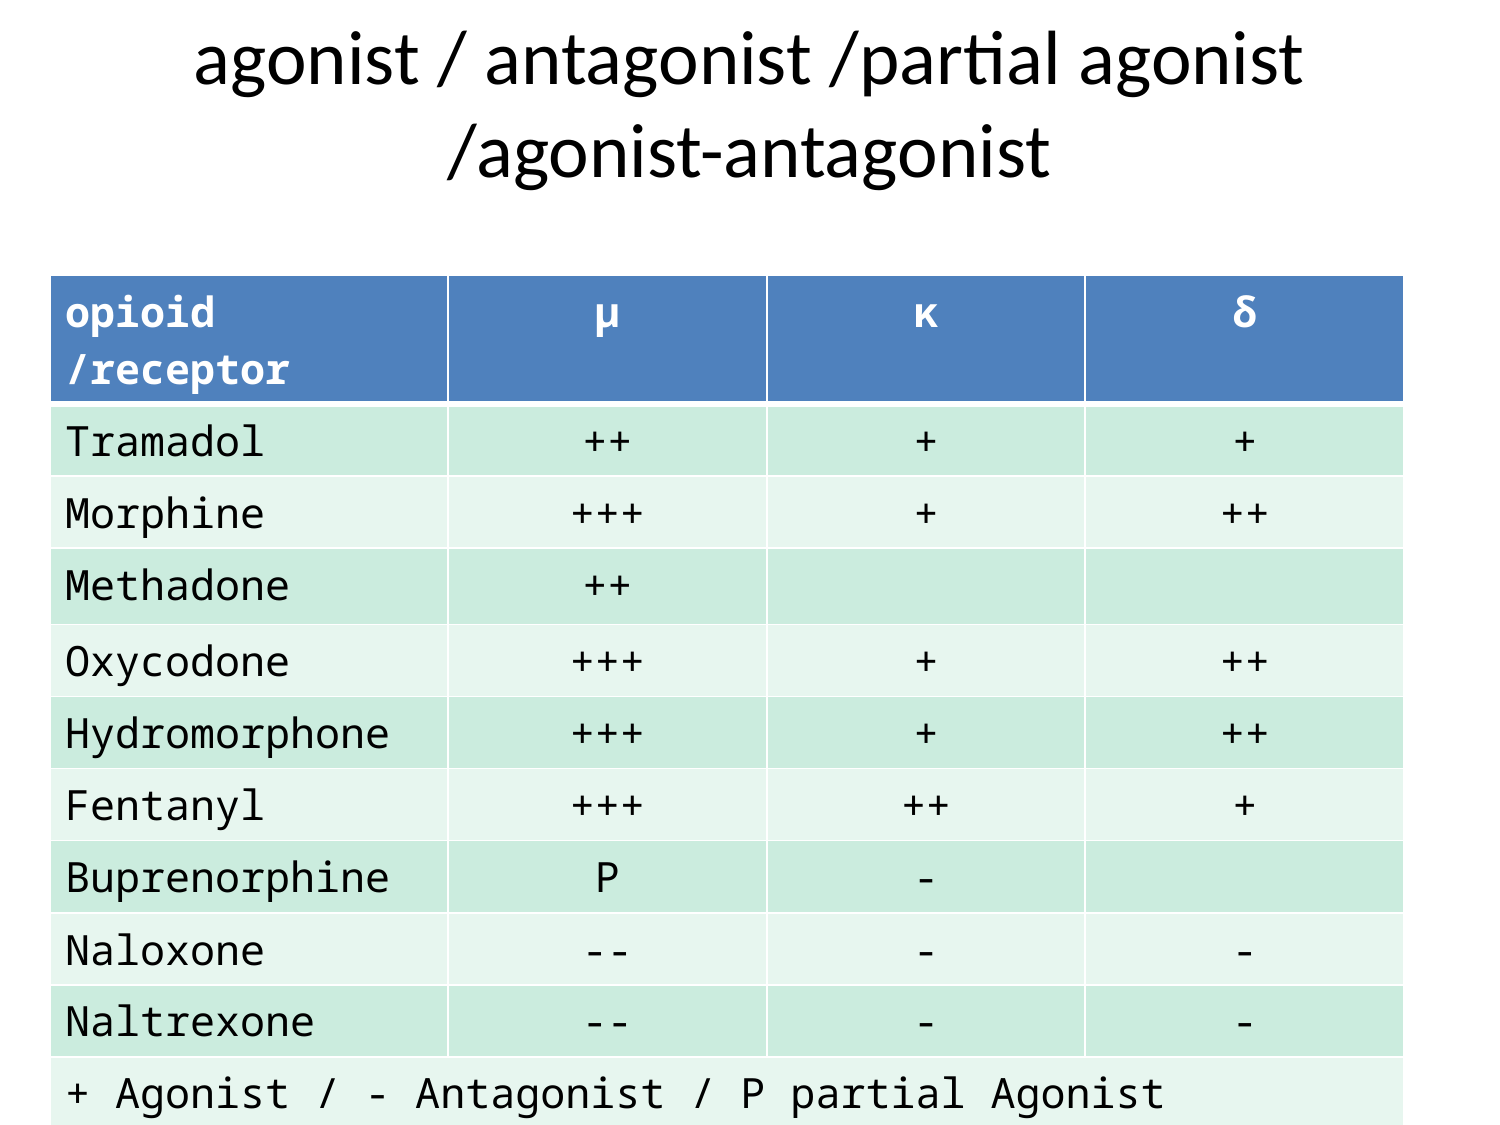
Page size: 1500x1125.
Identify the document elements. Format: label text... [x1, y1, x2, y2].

table_cell +++ [449, 769, 766, 840]
table_header κ [768, 276, 1084, 401]
table_cell +++ [449, 697, 766, 768]
table_cell Tramadol [51, 407, 447, 475]
table_cell P [449, 841, 766, 912]
table_cell - [1086, 914, 1403, 984]
table_cell + [768, 477, 1084, 547]
table_cell [768, 549, 1084, 624]
table_cell -- [449, 914, 766, 984]
table_cell Naloxone [51, 914, 447, 984]
table_cell Oxycodone [51, 625, 447, 696]
table_cell ++ [768, 769, 1084, 840]
table_header opioid /receptor [51, 276, 447, 401]
table_cell Hydromorphone [51, 697, 447, 768]
table_cell Methadone [51, 549, 447, 624]
table_cell ++ [1086, 697, 1403, 768]
table_cell + [768, 407, 1084, 475]
table_header μ [449, 276, 766, 401]
table_cell - [768, 986, 1084, 1056]
table_cell [1086, 549, 1403, 624]
table_cell - [1086, 986, 1403, 1056]
table_cell +++ [449, 477, 766, 547]
table_cell ++ [1086, 477, 1403, 547]
table_cell Morphine [51, 477, 447, 547]
table_cell - [768, 914, 1084, 984]
table_cell Buprenorphine [51, 841, 447, 912]
table_cell +++ [449, 625, 766, 696]
table_cell + [768, 697, 1084, 768]
table_header δ [1086, 276, 1403, 401]
table_cell + [768, 625, 1084, 696]
table_cell -- [449, 986, 766, 1056]
table_cell ++ [1086, 625, 1403, 696]
table_cell Naltrexone [51, 986, 447, 1056]
table_cell [1086, 841, 1403, 912]
table_cell - [768, 841, 1084, 912]
table_cell + [1086, 407, 1403, 475]
table_cell ++ [449, 407, 766, 475]
table_cell ++ [449, 549, 766, 624]
table_cell + [1086, 769, 1403, 840]
table_cell + Agonist / - Antagonist / P partial Agonist [51, 1058, 1403, 1125]
title agonist / antagonist /partial agonist /agonist-antagonist [112, 0, 1388, 200]
table_cell Fentanyl [51, 769, 447, 840]
